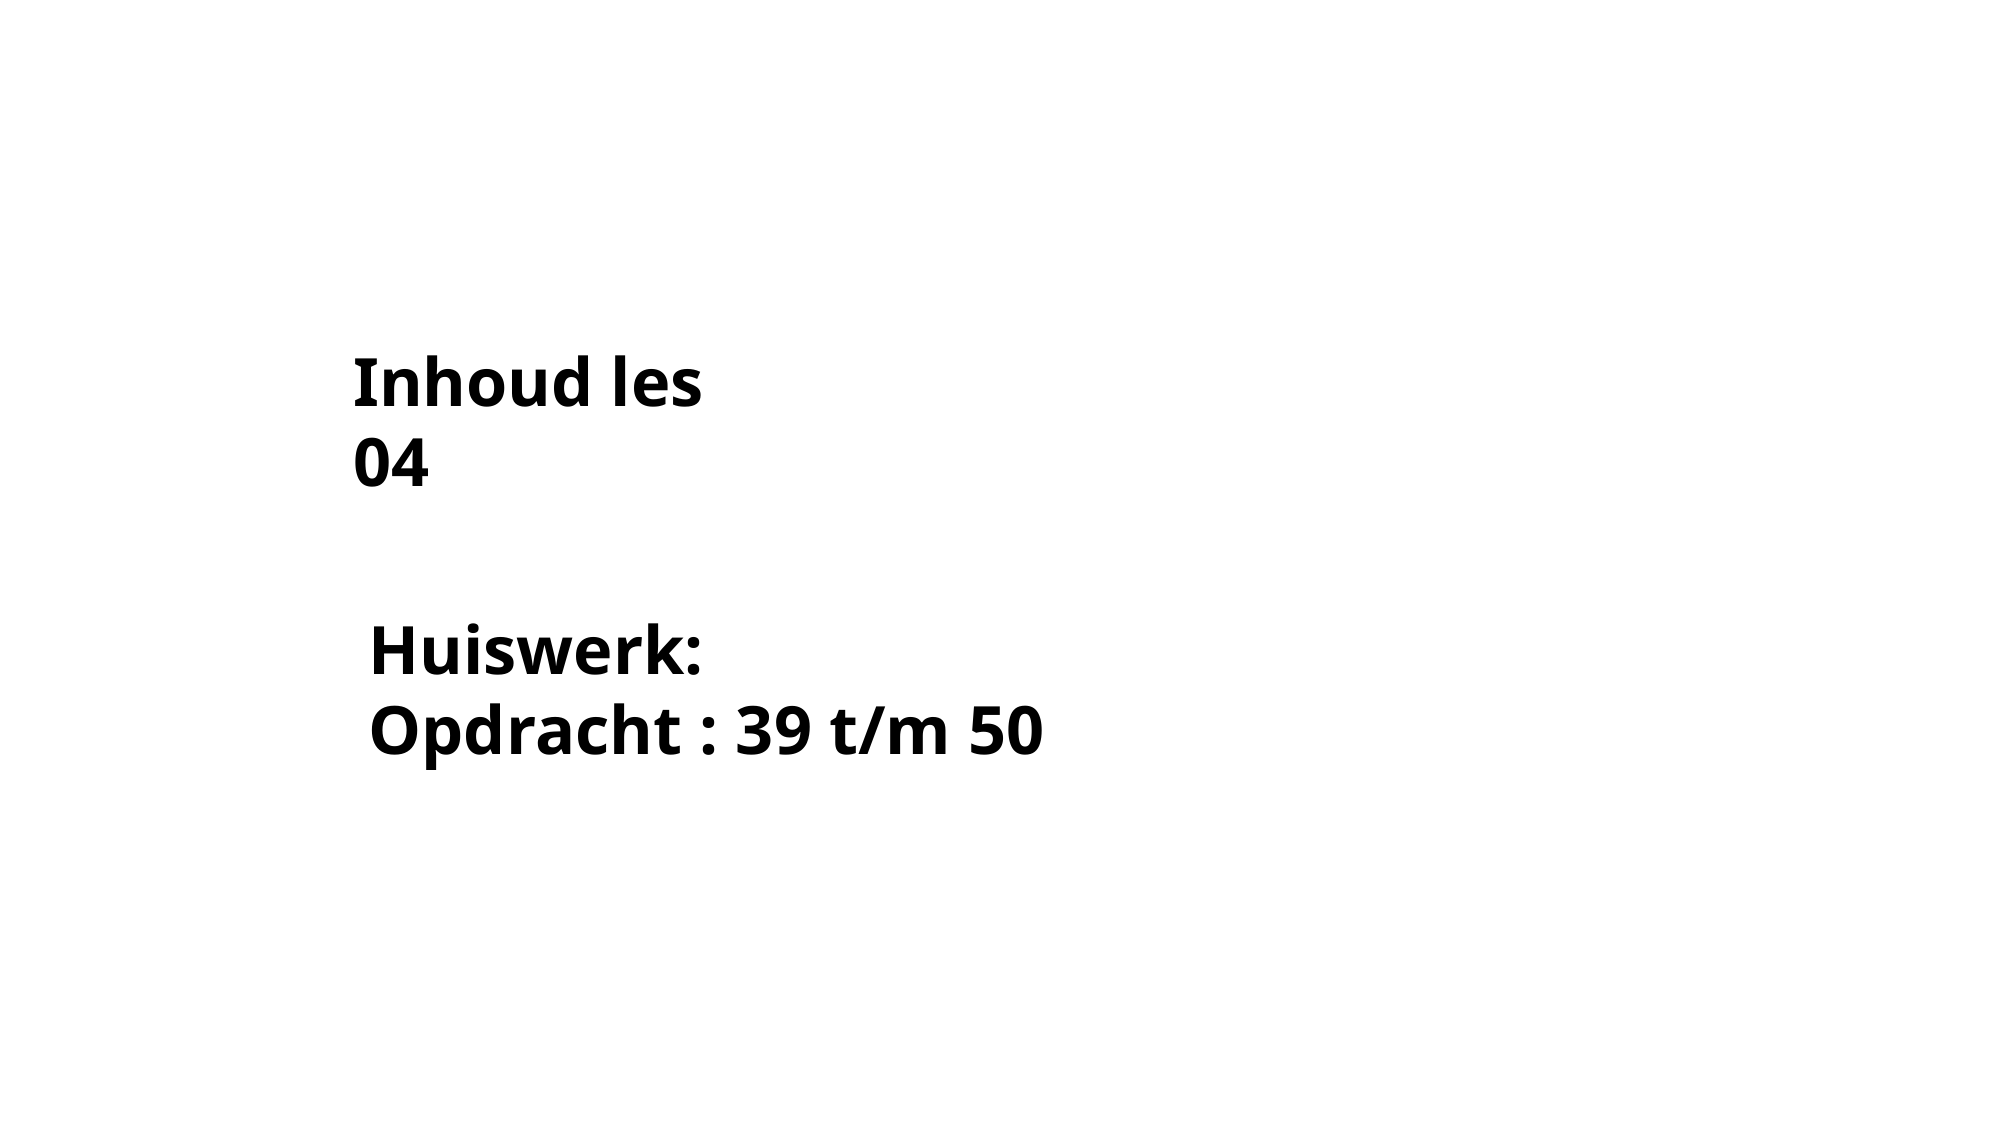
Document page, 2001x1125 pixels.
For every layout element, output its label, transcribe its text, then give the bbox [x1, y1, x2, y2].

text_box Inhoud les 04 [338, 332, 796, 507]
text_box Huiswerk: Opdracht : 39 t/m 50 [353, 600, 1316, 856]
